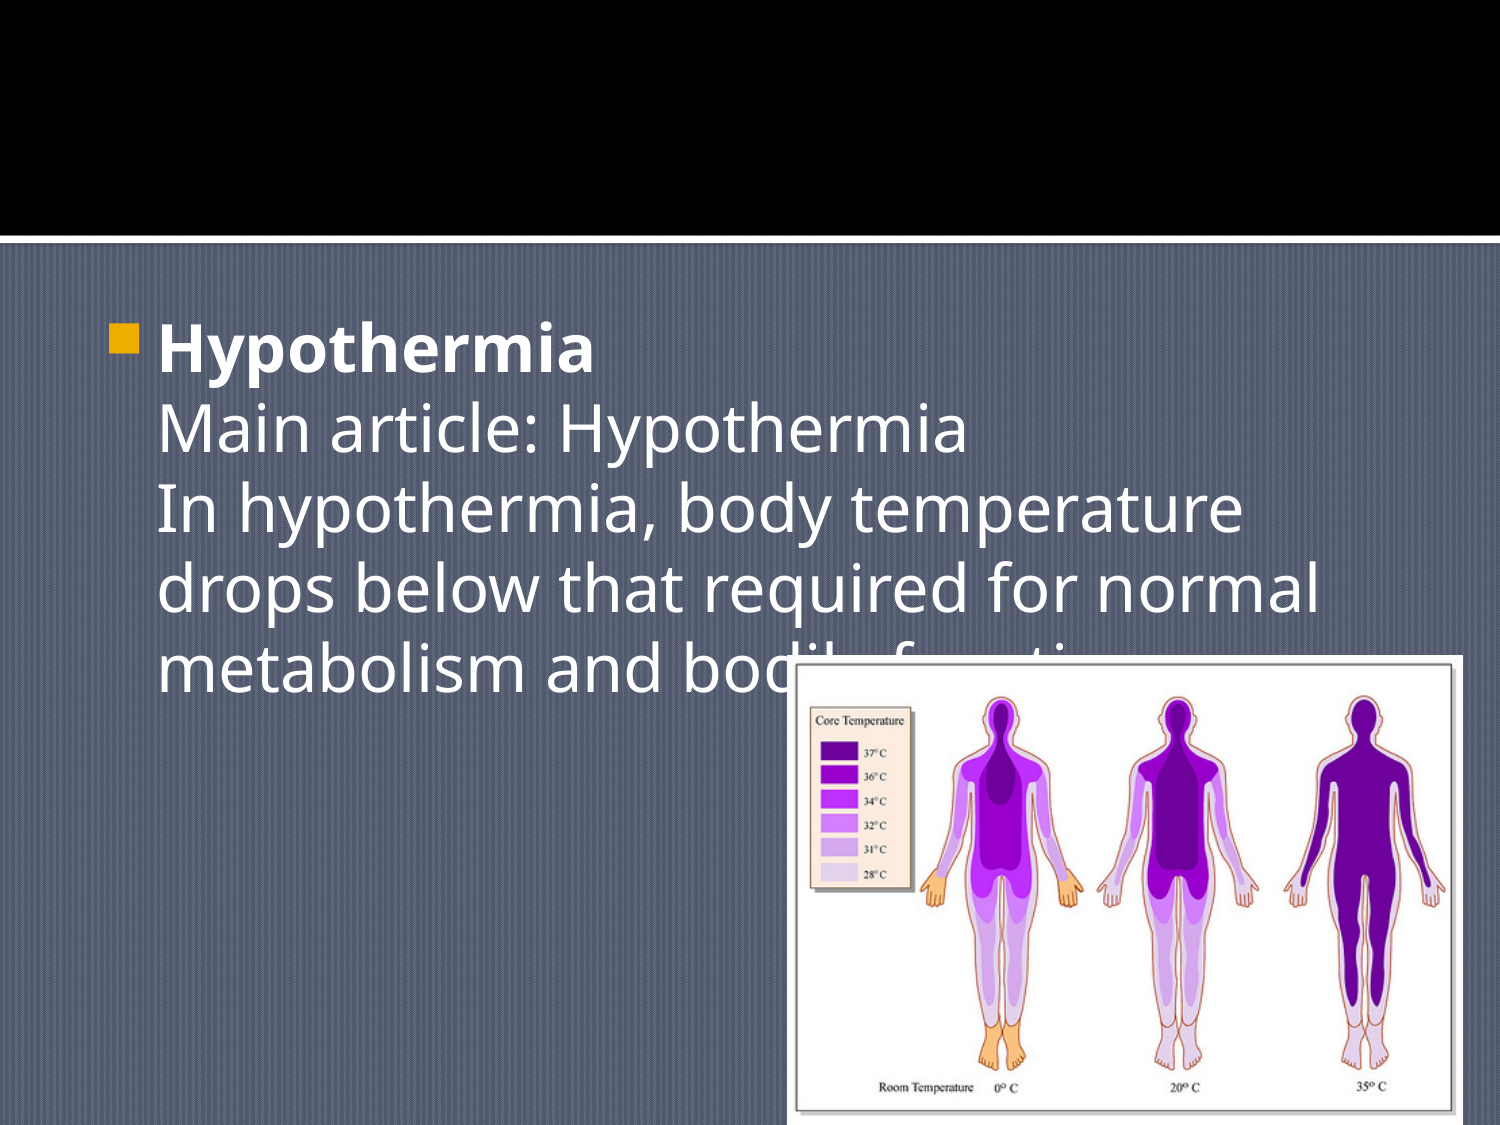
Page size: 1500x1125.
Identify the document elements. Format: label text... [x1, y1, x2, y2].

list Hypothermia Main article: Hypothermia In hypothermia, body temperature drops below that required for normal metabolism and bodily functions. [75, 291, 1425, 1050]
picture [787, 655, 1463, 1125]
